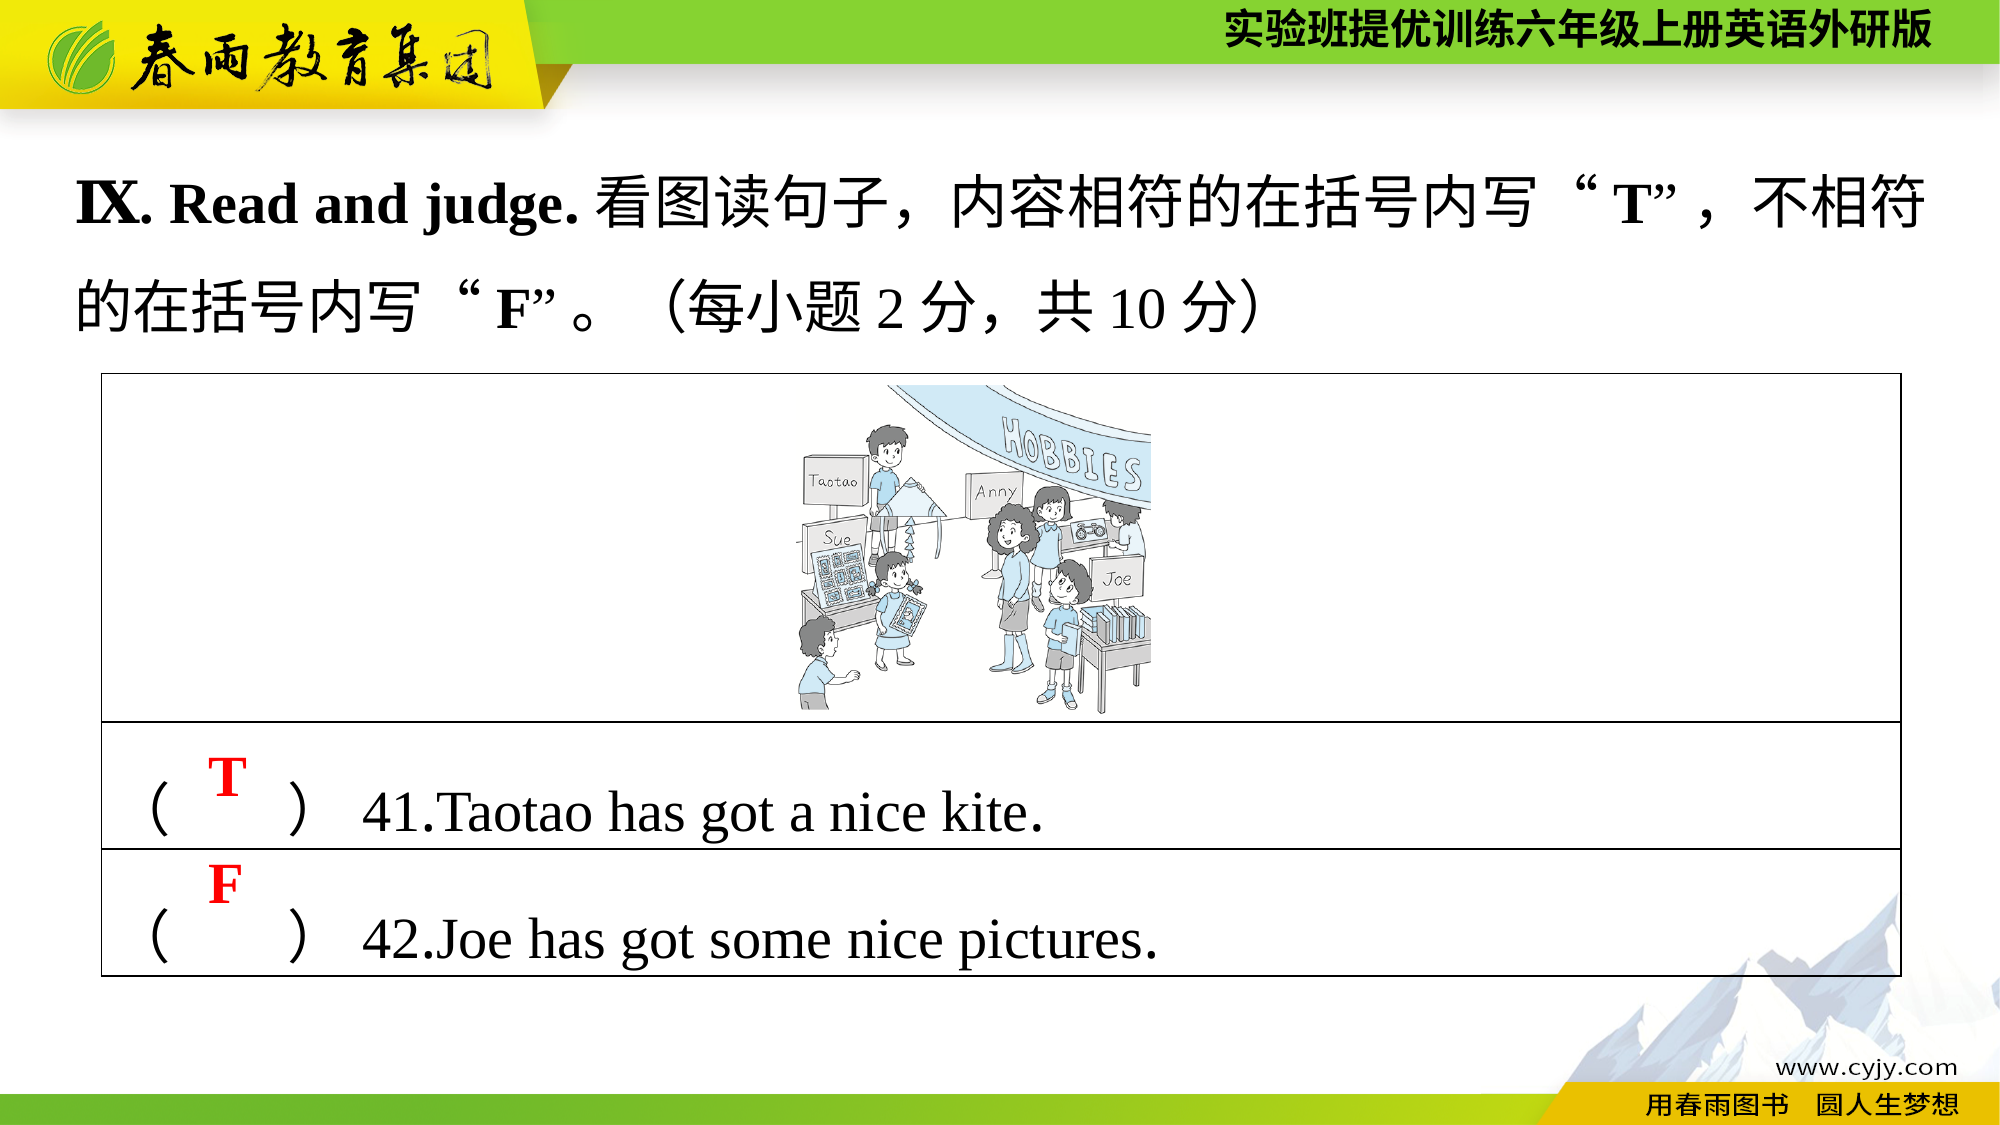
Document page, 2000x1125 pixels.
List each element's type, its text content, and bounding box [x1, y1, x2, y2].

text_box T [194, 730, 263, 816]
table_cell （ ）42.Joe has got some nice pictures. [102, 850, 1900, 975]
table_header [102, 374, 1900, 721]
picture [0, 0, 2000, 1125]
text_box F [194, 837, 260, 923]
table_cell （ ）41.Taotao has got a nice kite. [102, 723, 1900, 848]
list Ⅸ. Read and judge.看图读句子，内容相符的在括号内写“T”，不相符的在括号内写“F”。（每小题2分，共10分） [59, 122, 1944, 337]
